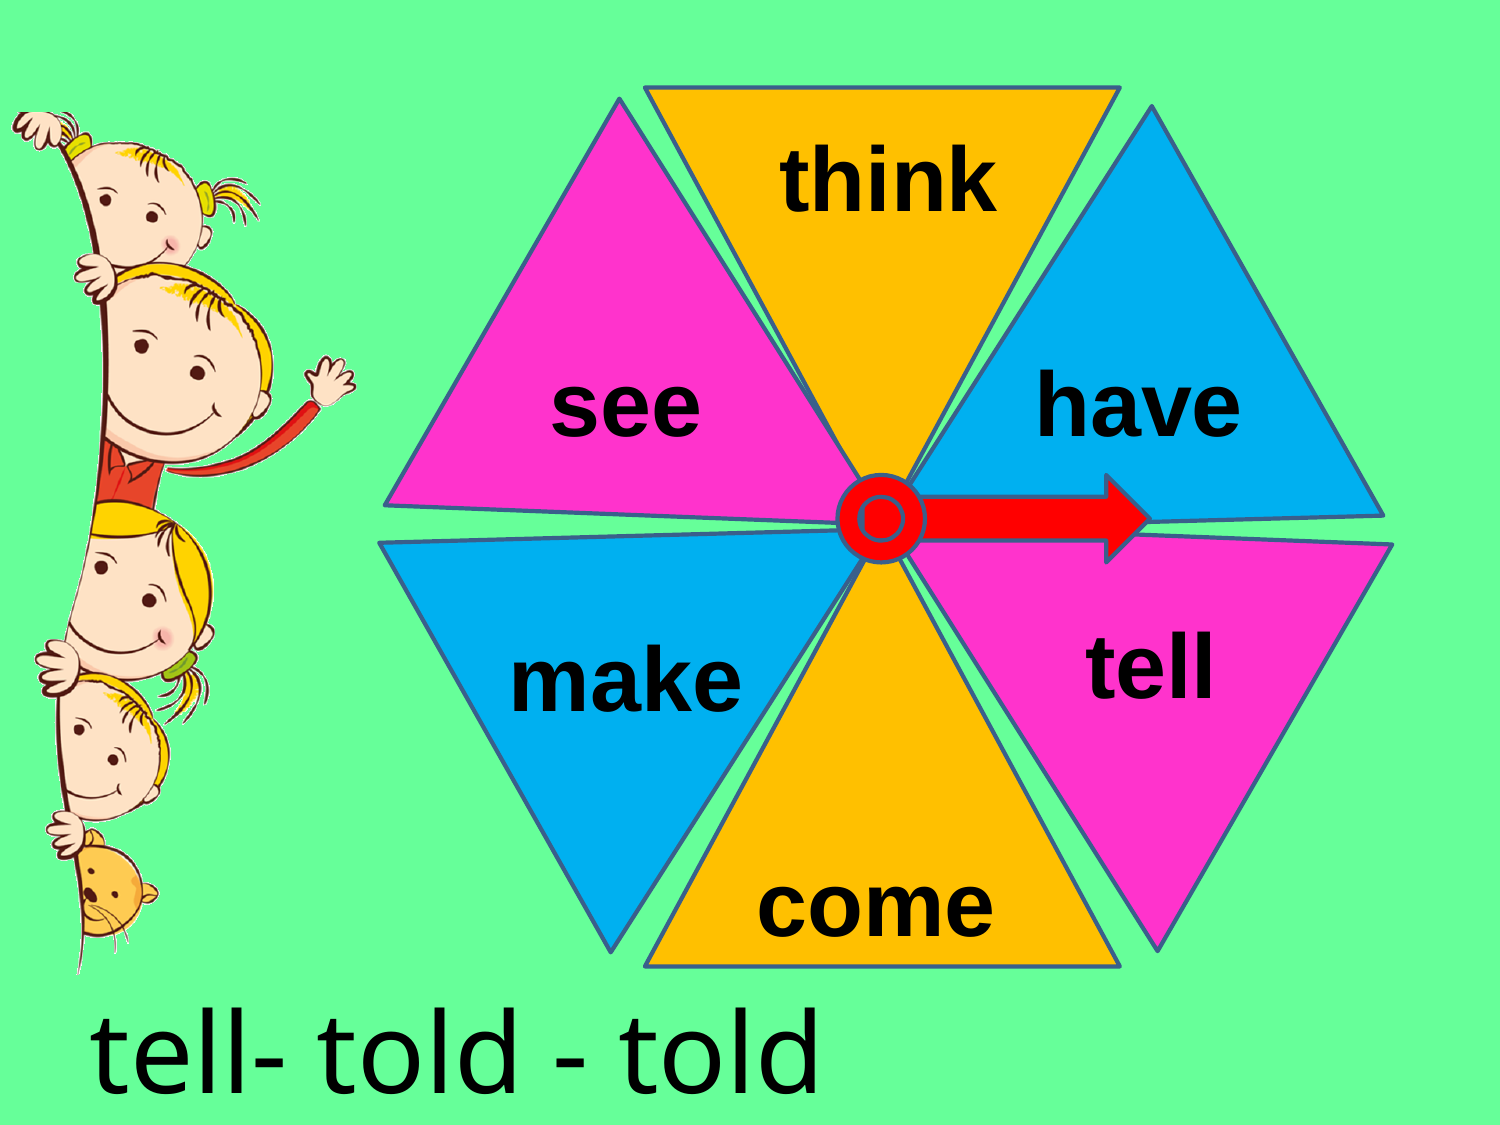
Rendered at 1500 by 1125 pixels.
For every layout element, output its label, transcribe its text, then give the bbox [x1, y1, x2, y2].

text_box tell- told - told [74, 973, 1275, 1124]
picture [0, 112, 363, 976]
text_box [437, 87, 1335, 967]
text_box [612, 474, 1151, 563]
